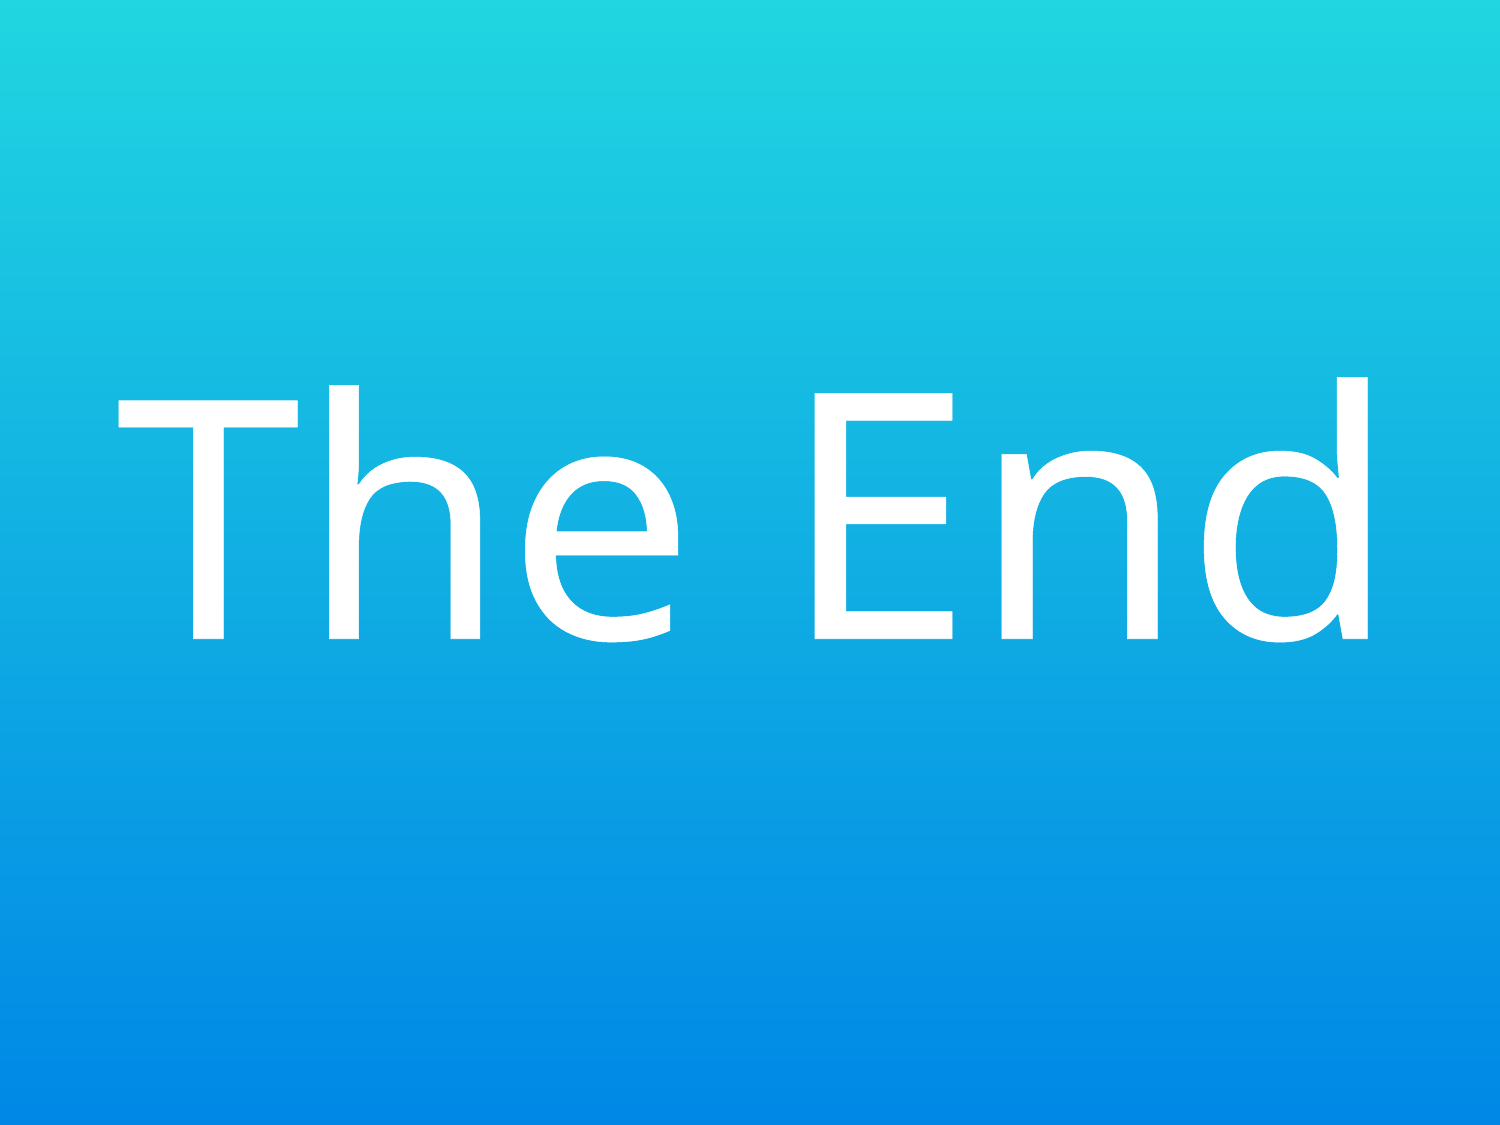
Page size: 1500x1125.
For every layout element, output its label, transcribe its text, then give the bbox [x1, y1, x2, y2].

text_box The End [87, 287, 1425, 715]
